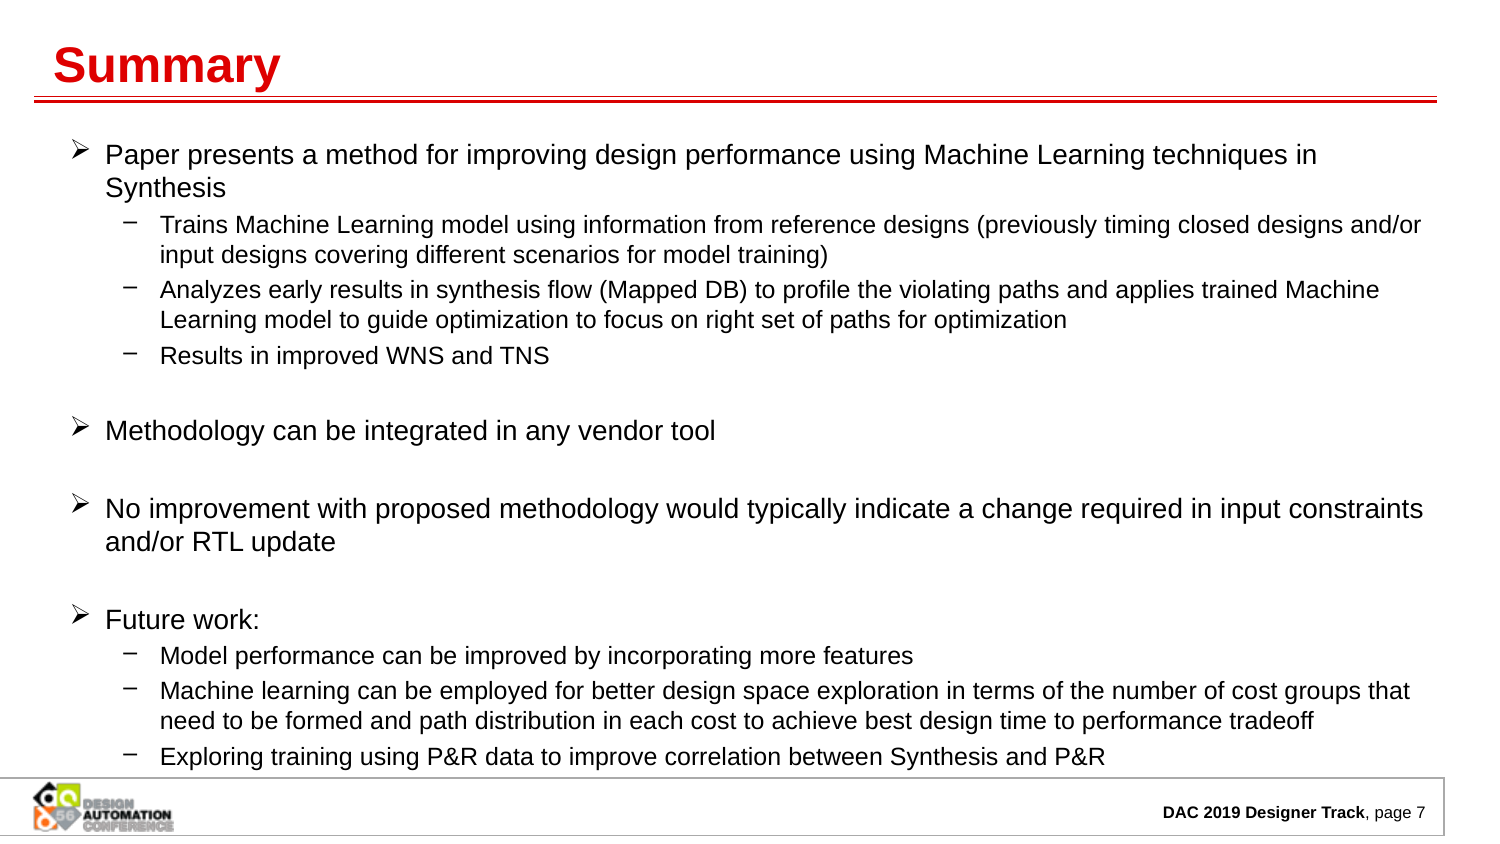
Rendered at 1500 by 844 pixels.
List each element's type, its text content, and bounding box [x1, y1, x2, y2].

title Summary [37, 17, 1426, 119]
list Paper presents a method for improving design performance using Machine Learning techniques in Synthesis Trains Machine Learning model using information from reference designs (previously timing closed designs and/or input designs covering different scenarios for model training) Analyzes early results in synthesis flow (Mapped DB) to profile the violating paths and applies trained Machine Learning model to guide optimization to focus on right set of paths for optimization Results in improved WNS and TNS Methodology can be integrated in any vendor tool No improvement with proposed methodology would typically indicate a change required in input constraints and/or RTL update Future work: Model performance can be improved by incorporating more features Machine learning can be employed for better design space exploration in terms of the number of cost groups that need to be formed and path distribution in each cost to achieve best design time to performance tradeoff Exploring training using P&R data to improve correlation between Synthesis and P&R [54, 128, 1444, 783]
picture [32, 781, 174, 832]
